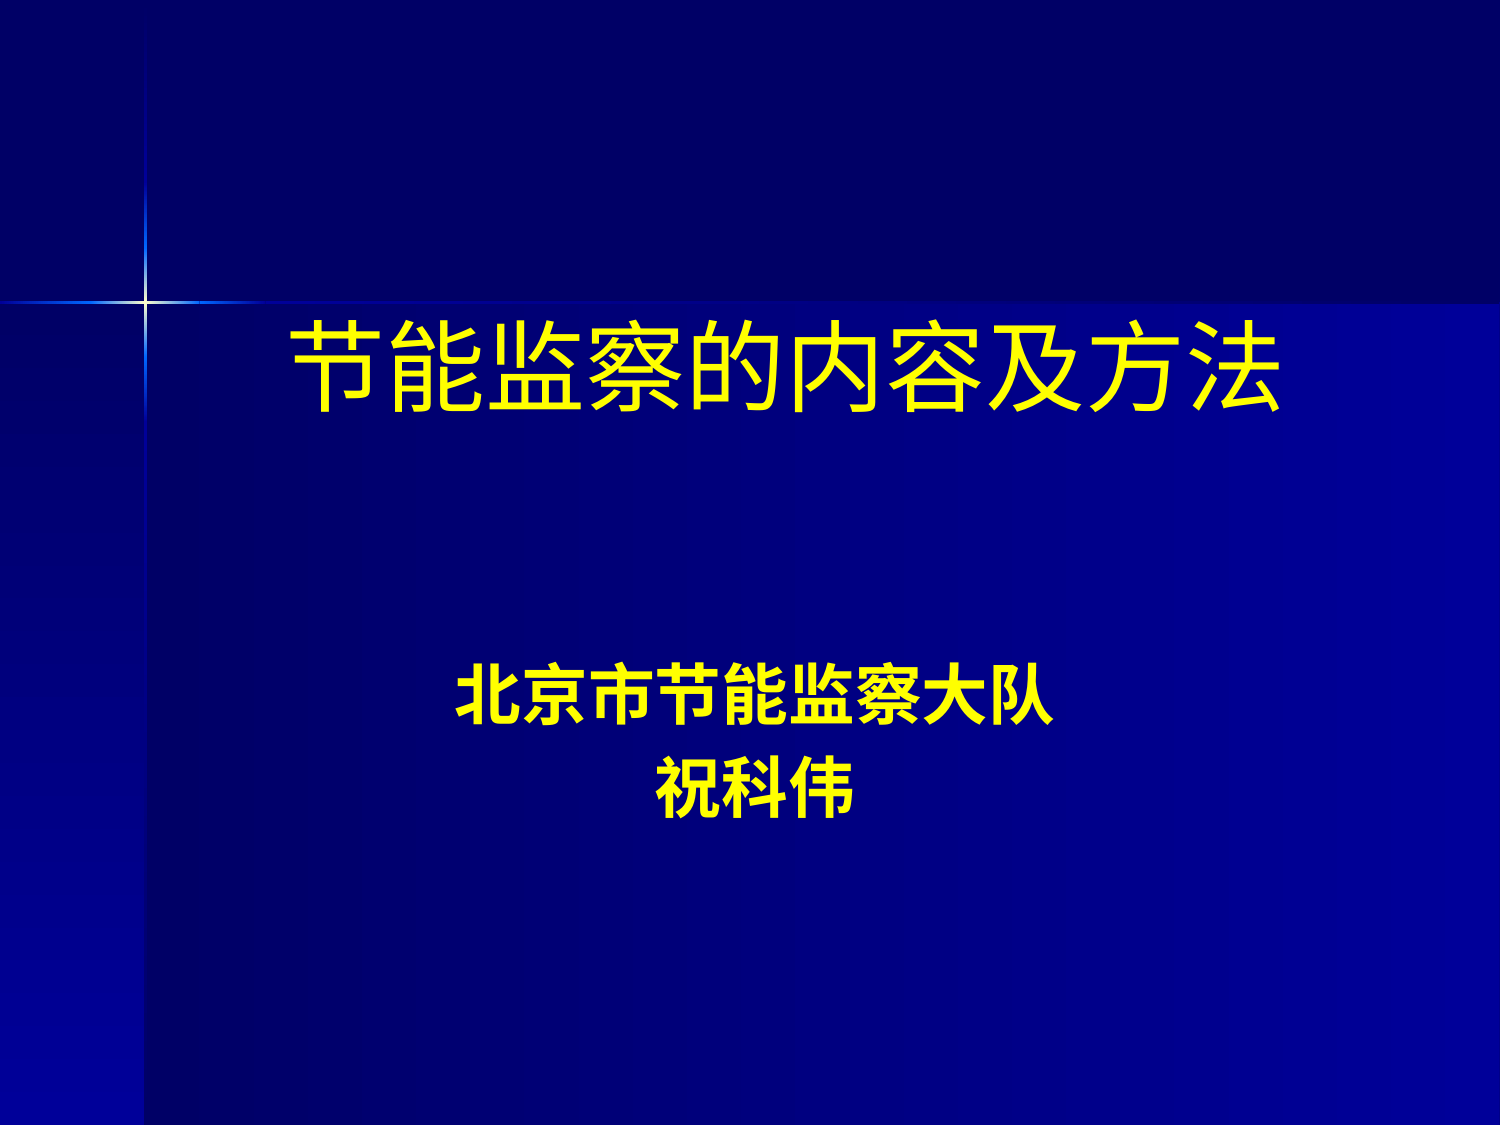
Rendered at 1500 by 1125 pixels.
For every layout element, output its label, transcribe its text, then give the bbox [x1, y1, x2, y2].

title 节能监察的内容及方法 [147, 184, 1423, 433]
subtitle 北京市节能监察大队 祝科伟 [229, 645, 1281, 855]
